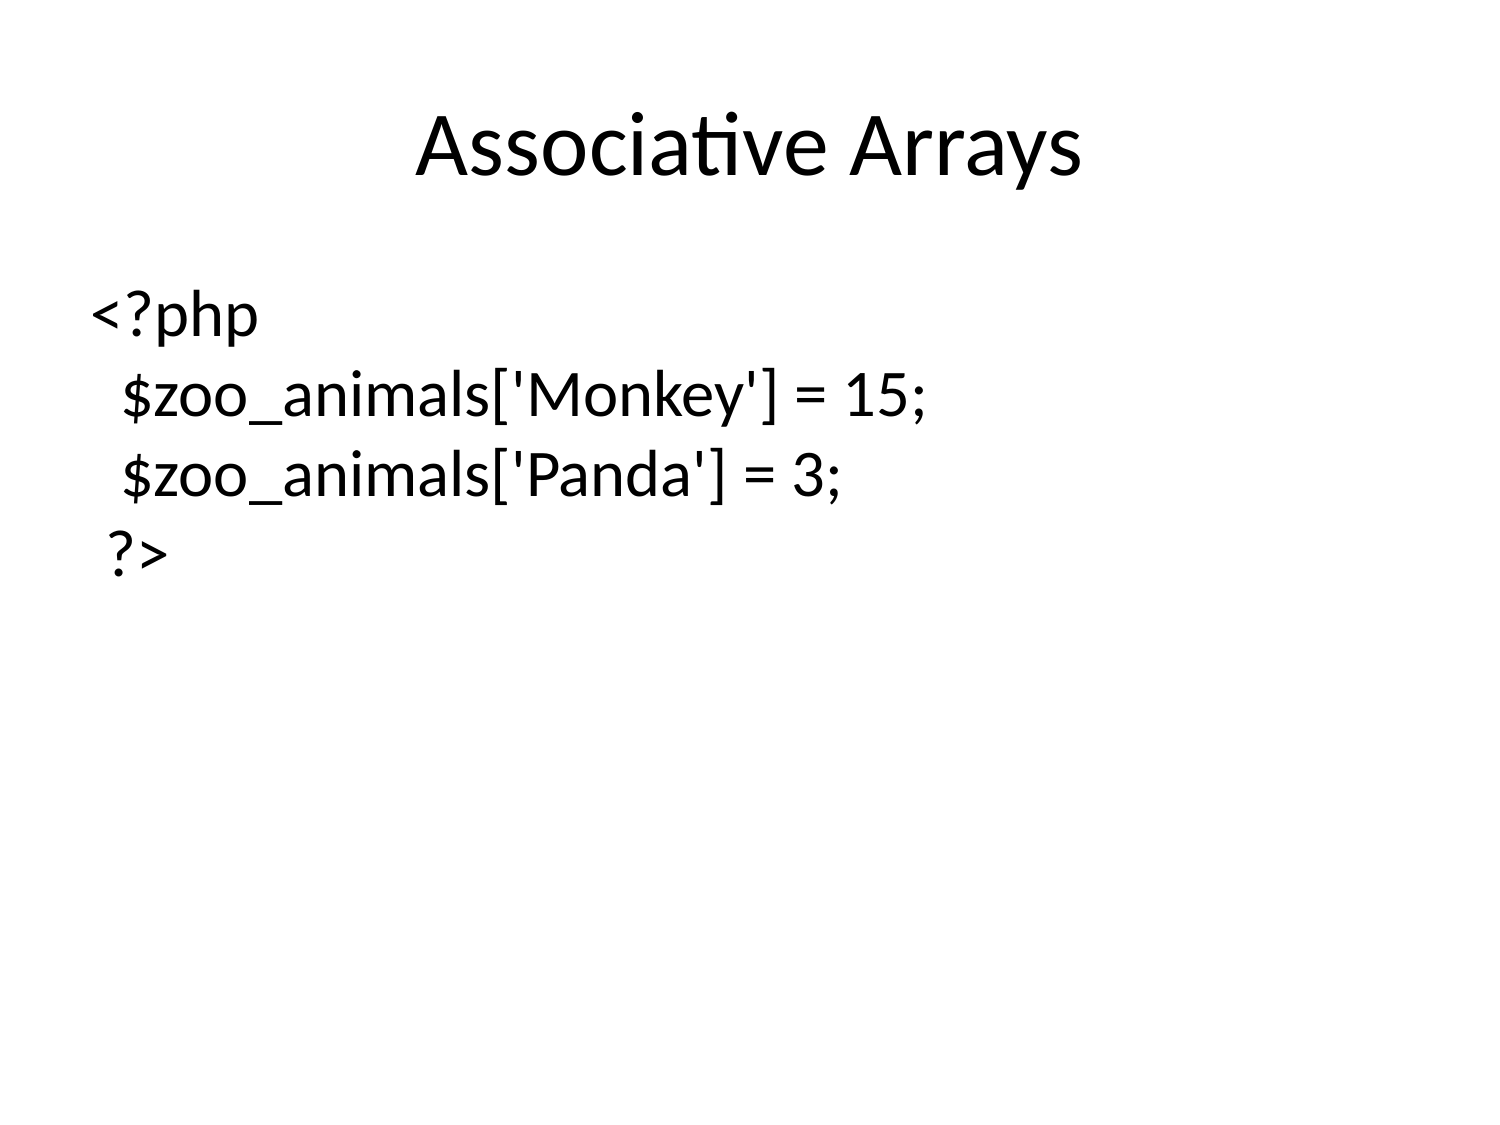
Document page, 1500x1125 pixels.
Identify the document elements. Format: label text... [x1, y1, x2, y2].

list <?php $zoo_animals['Monkey'] = 15; $zoo_animals['Panda'] = 3; ?> [75, 262, 1425, 1005]
title Associative Arrays [75, 45, 1425, 233]
